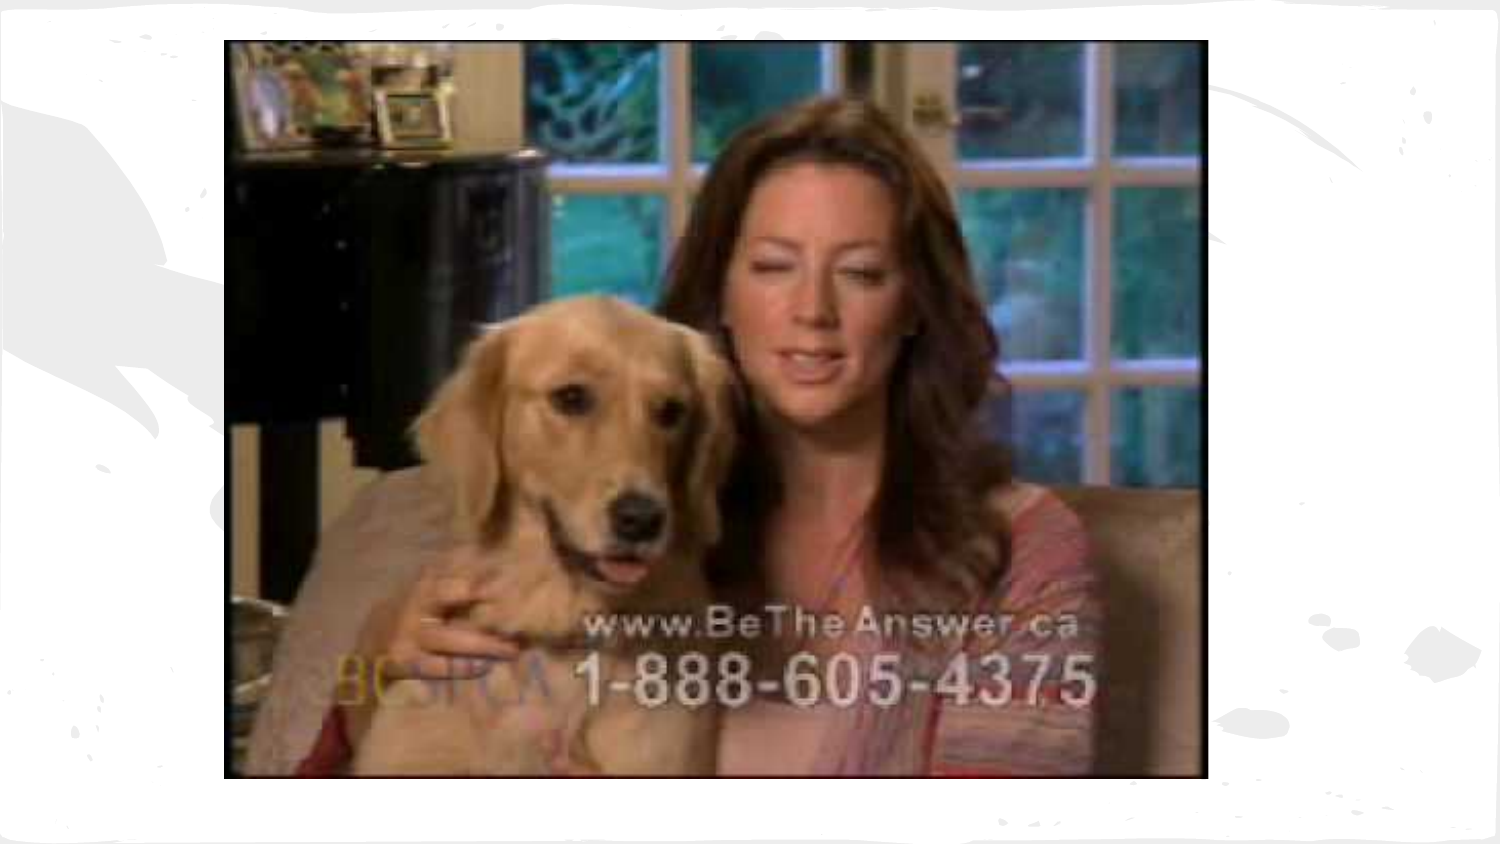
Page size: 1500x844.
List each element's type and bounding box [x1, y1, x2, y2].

text_box [224, 40, 1209, 779]
